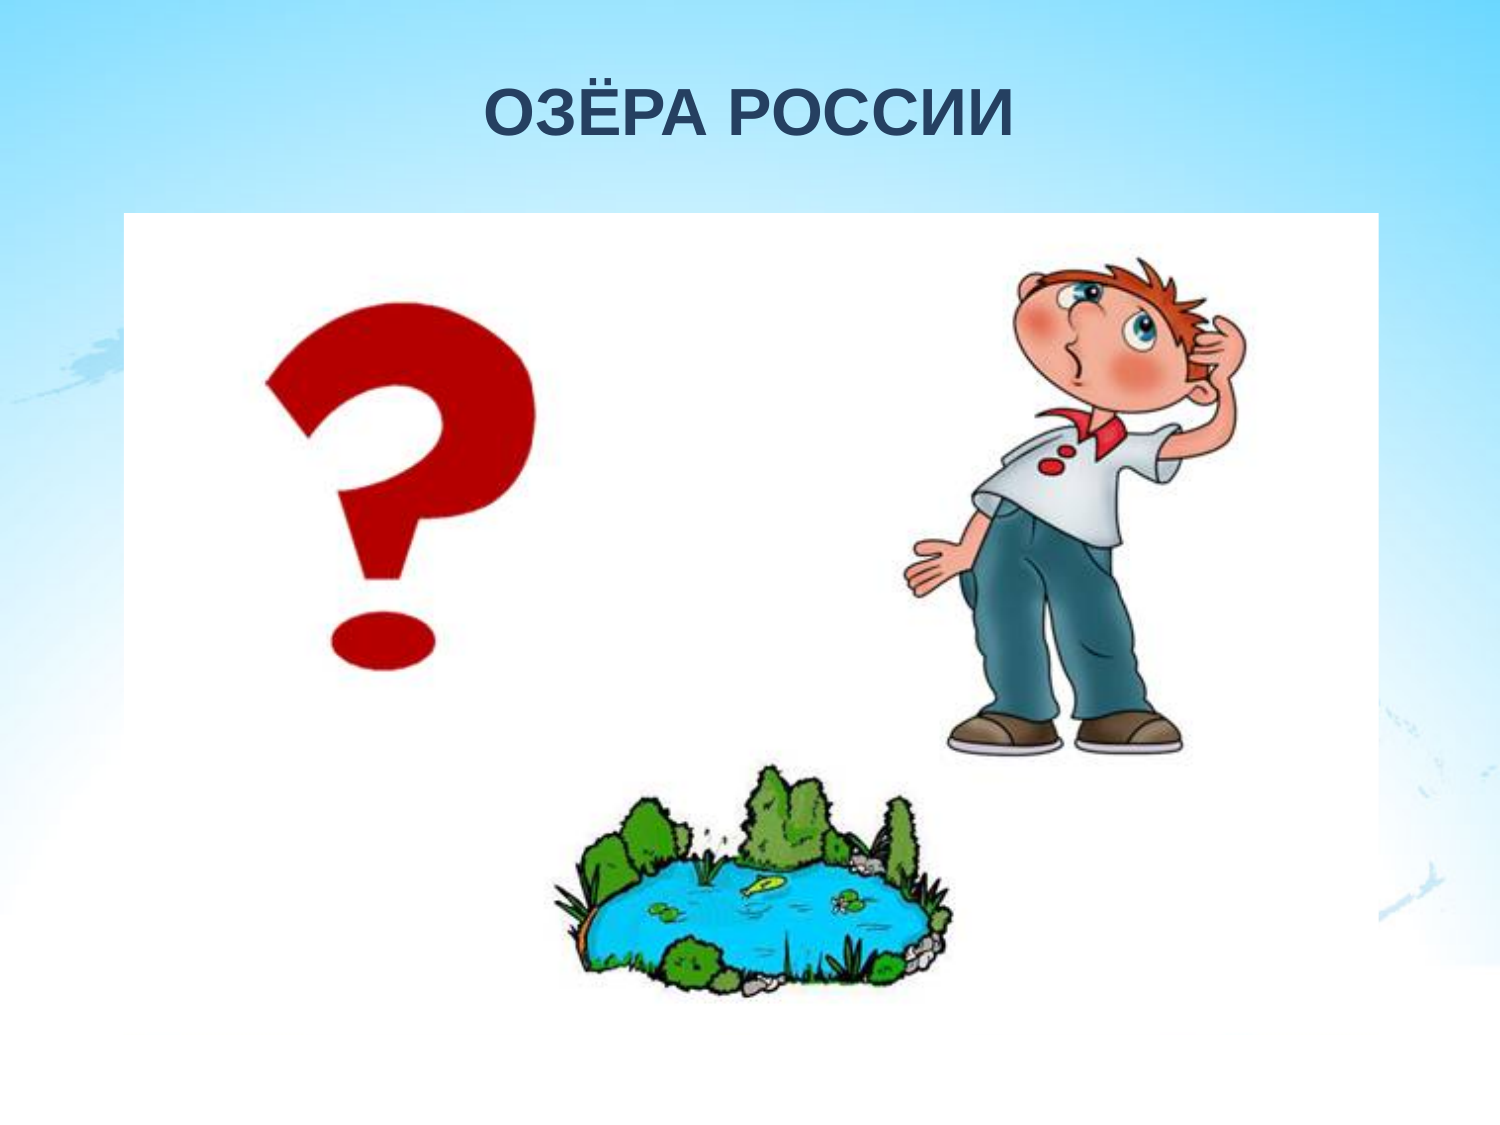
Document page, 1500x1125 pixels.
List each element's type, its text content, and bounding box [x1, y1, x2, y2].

title ОЗЁРА РОССИИ [75, 14, 1425, 203]
picture [0, 0, 1500, 1125]
